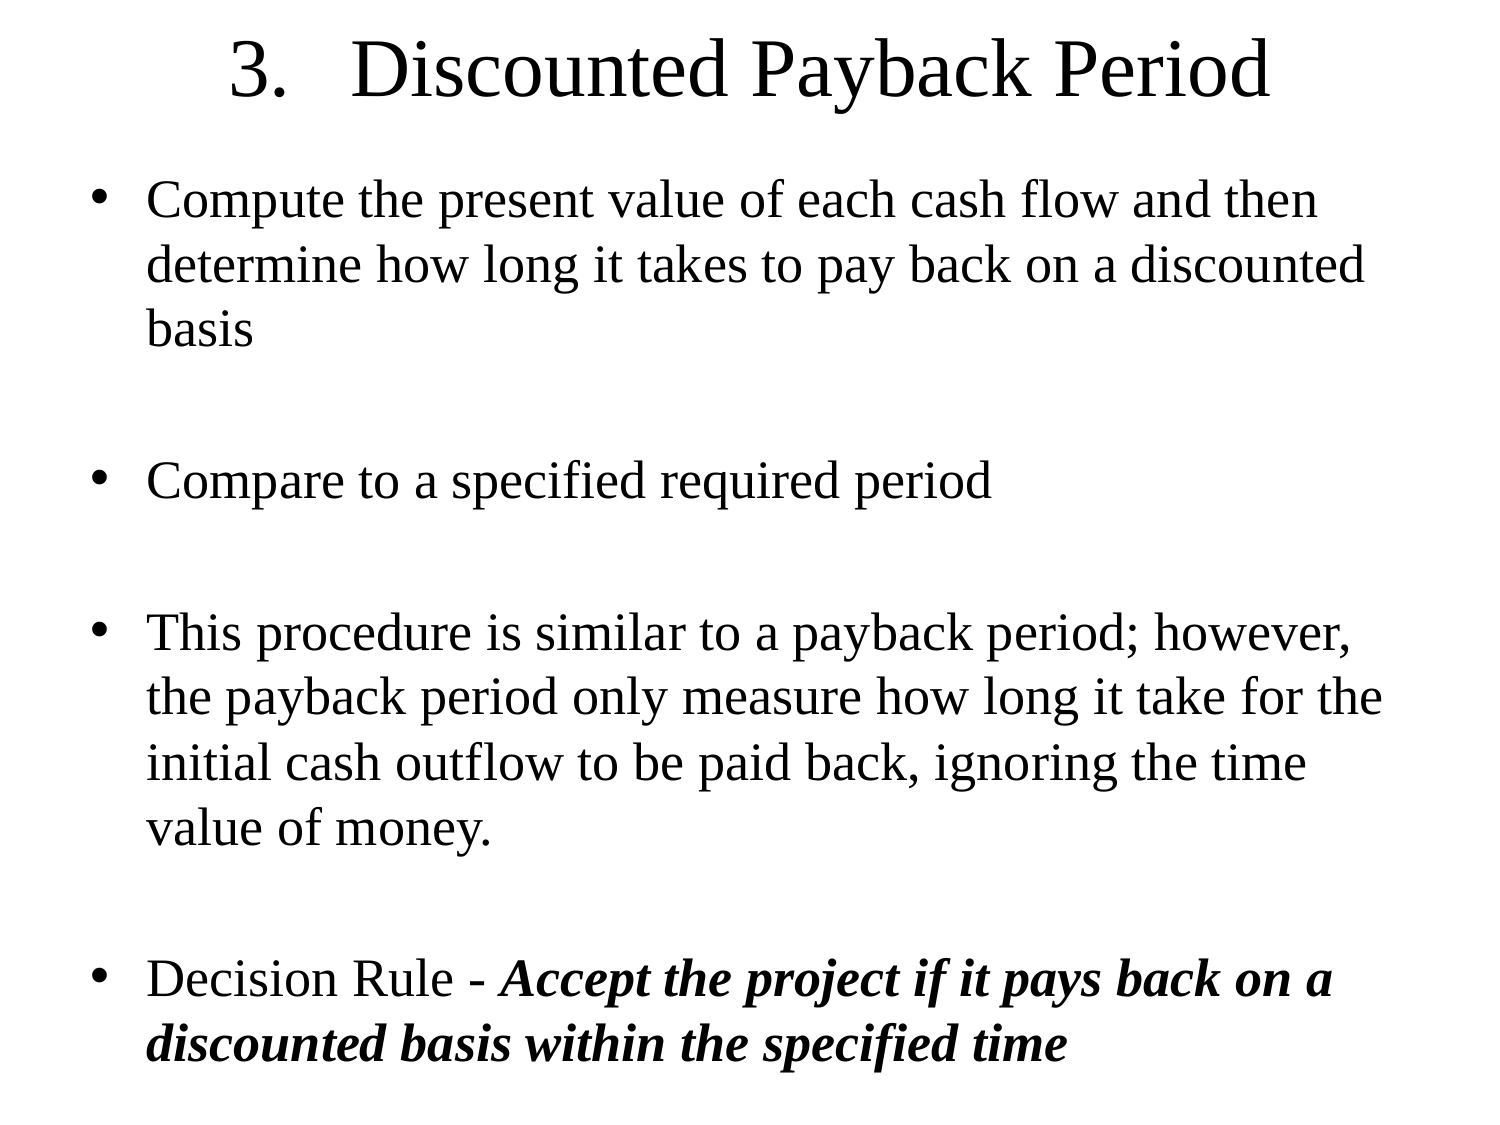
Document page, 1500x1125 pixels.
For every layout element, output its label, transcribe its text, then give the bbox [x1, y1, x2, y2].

title Discounted Payback Period [75, 0, 1425, 126]
list Compute the present value of each cash flow and then determine how long it takes to pay back on a discounted basis Compare to a specified required period This procedure is similar to a payback period; however, the payback period only measure how long it take for the initial cash outflow to be paid back, ignoring the time value of money. Decision Rule - Accept the project if it pays back on a discounted basis within the specified time [75, 155, 1425, 1125]
